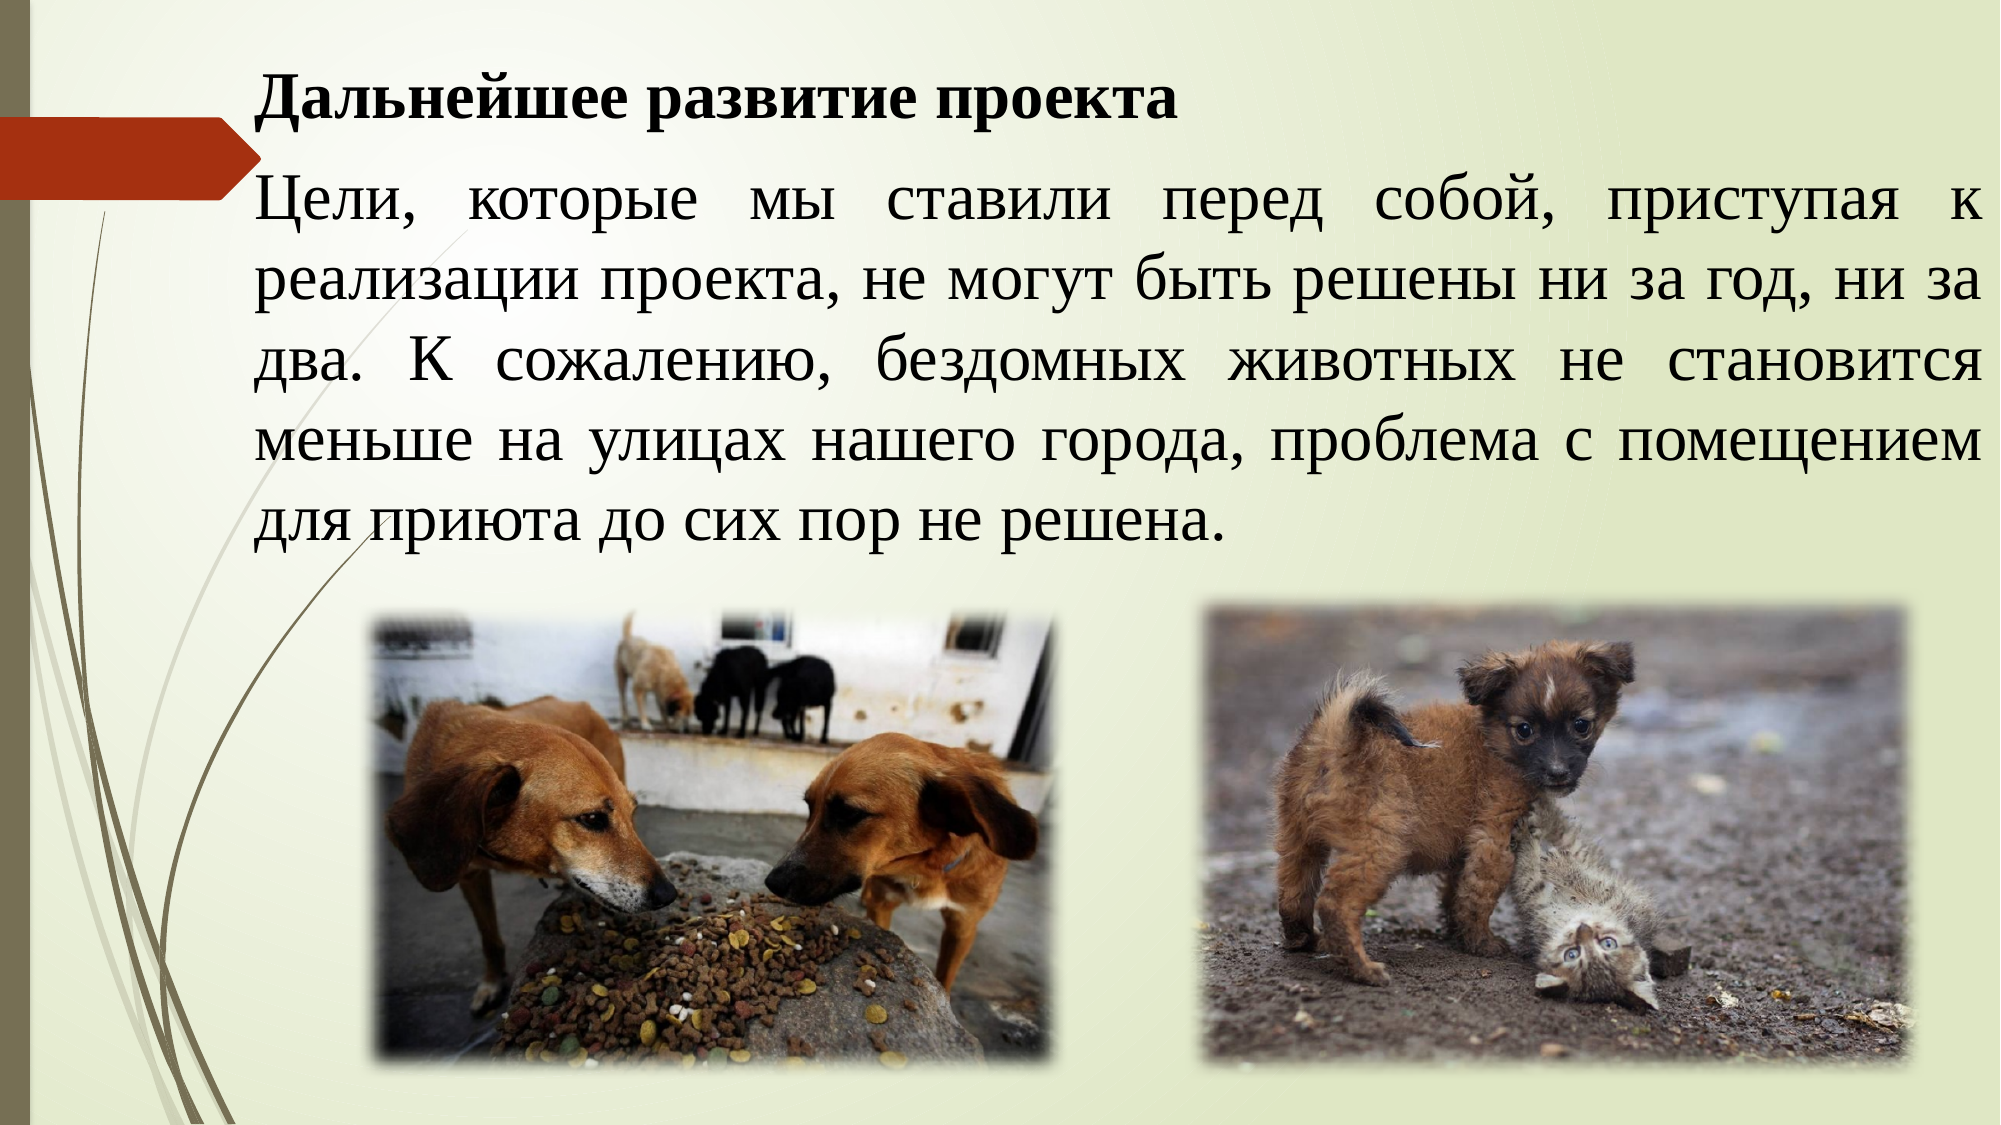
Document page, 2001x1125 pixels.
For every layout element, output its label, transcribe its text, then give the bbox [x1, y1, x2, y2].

picture [355, 602, 1069, 1080]
picture [1185, 587, 1926, 1080]
list Дальнейшее развитие проекта Цели, которые мы ставили перед собой, приступая к реализации проекта, не могут быть решены ни за год, ни за два. К сожалению, бездомных животных не становится меньше на улицах нашего города, проблема с помещением для приюта до сих пор не решена. [239, 44, 2000, 1080]
